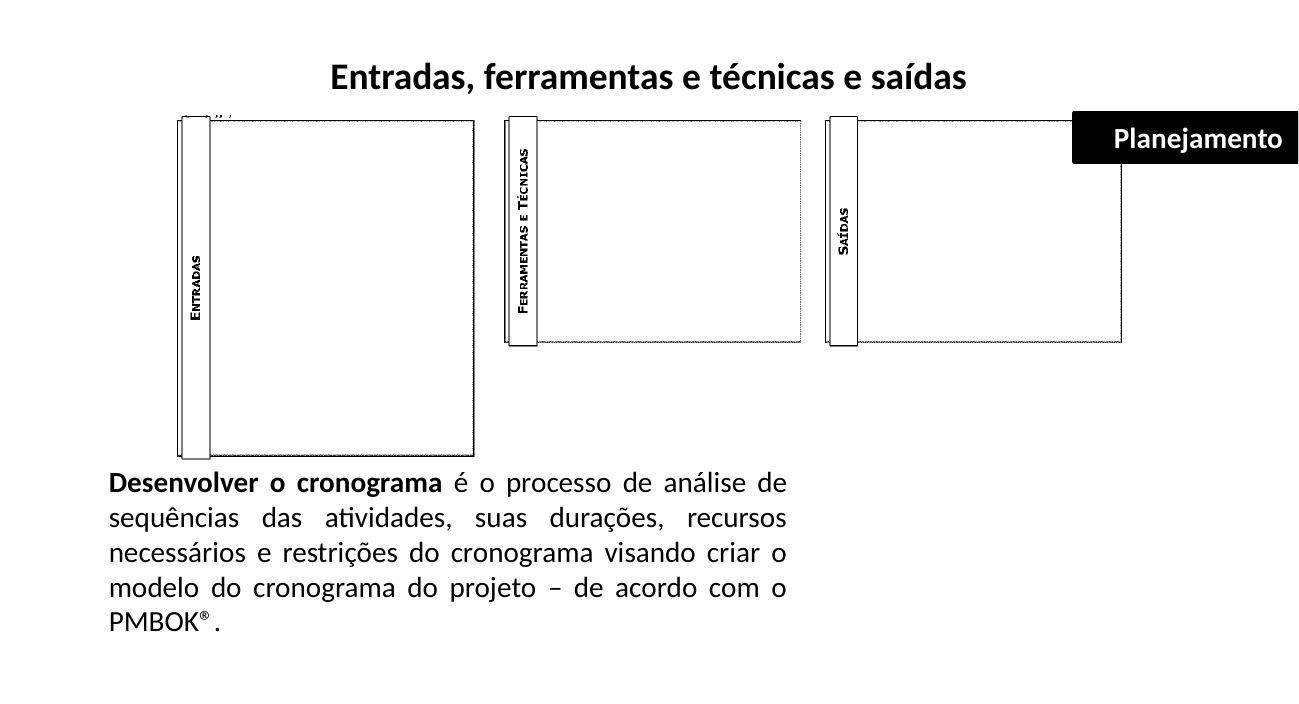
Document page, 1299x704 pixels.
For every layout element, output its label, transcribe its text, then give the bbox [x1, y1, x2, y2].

picture [176, 115, 1122, 461]
text_box Desenvolver o cronograma é o processo de análise de sequências das atividades, suas durações, recursos necessários e restrições do cronograma visando criar o modelo do cronograma do projeto – de acordo com o PMBOK®. [93, 455, 803, 648]
text_box Planejamento [1074, 112, 1299, 162]
text_box Entradas, ferramentas e técnicas e saídas [0, 44, 1299, 106]
